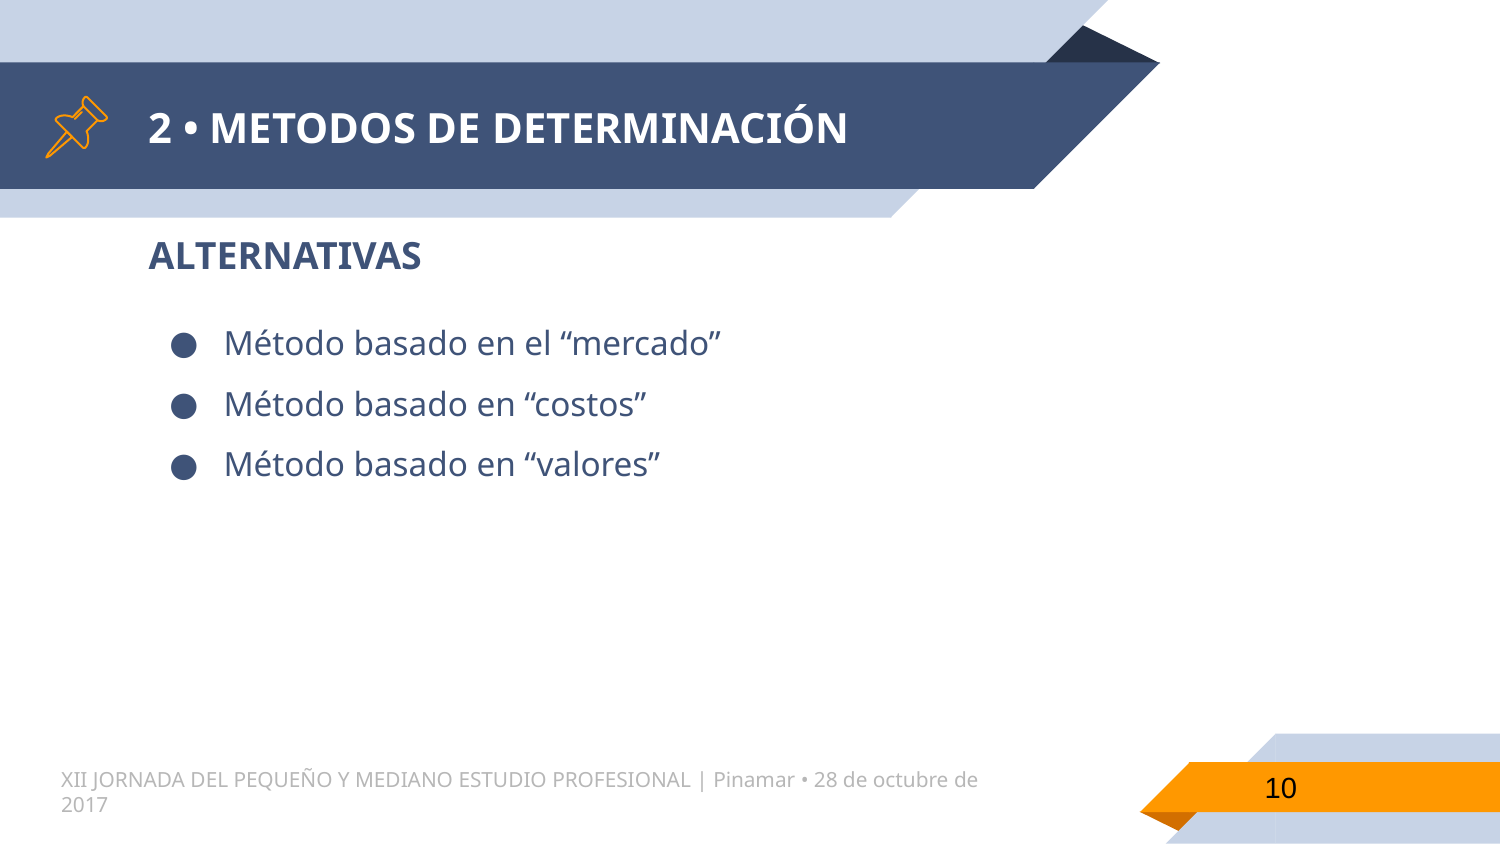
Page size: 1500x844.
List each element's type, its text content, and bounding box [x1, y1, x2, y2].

text_box ALTERNATIVAS Método basado en el “mercado” Método basado en “costos” Método basado en “valores” [133, 217, 1229, 791]
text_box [46, 96, 108, 158]
slide_number 10 [1249, 760, 1494, 813]
title 2 • METODOS DE DETERMINACIÓN [133, 64, 1035, 190]
